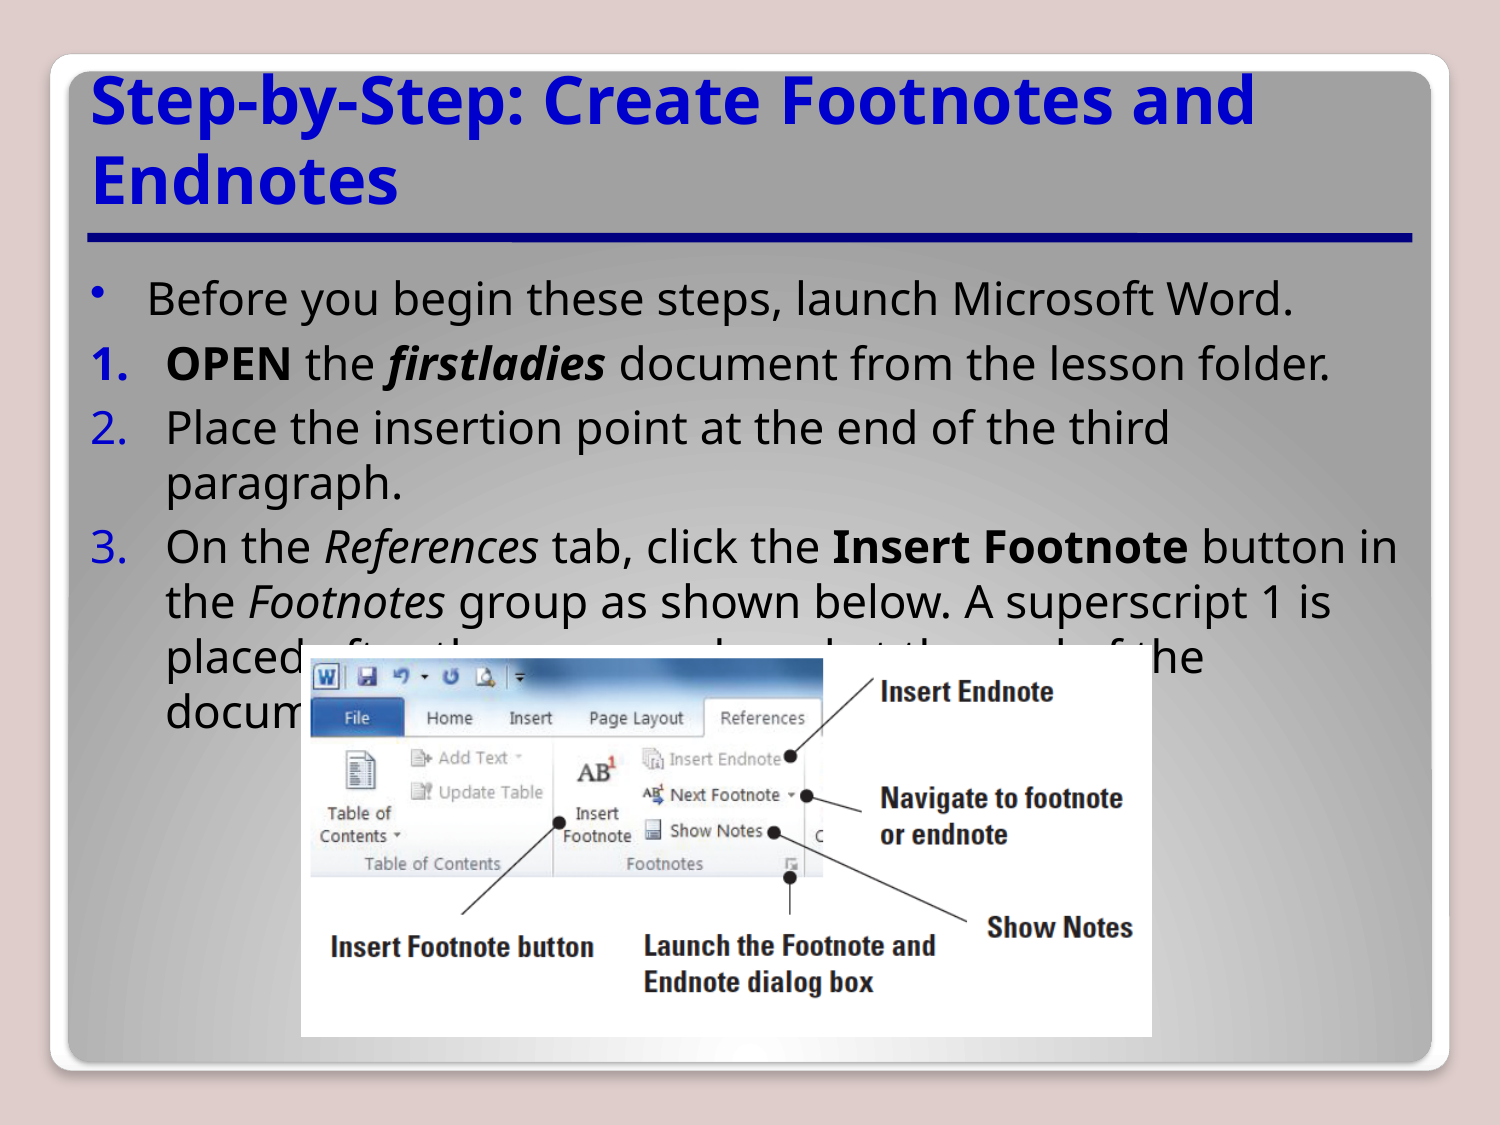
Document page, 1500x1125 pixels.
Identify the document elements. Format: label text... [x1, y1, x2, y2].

title Step-by-Step: Create Footnotes and Endnotes [74, 74, 1426, 226]
picture [300, 644, 1152, 1037]
list Before you begin these steps, launch Microsoft Word. OPEN the firstladies document from the lesson folder. Place the insertion point at the end of the third paragraph. On the References tab, click the Insert Footnote button in the Footnotes group as shown below. A superscript 1 is placed after the paragraph and at the end of the document. [74, 262, 1426, 1063]
